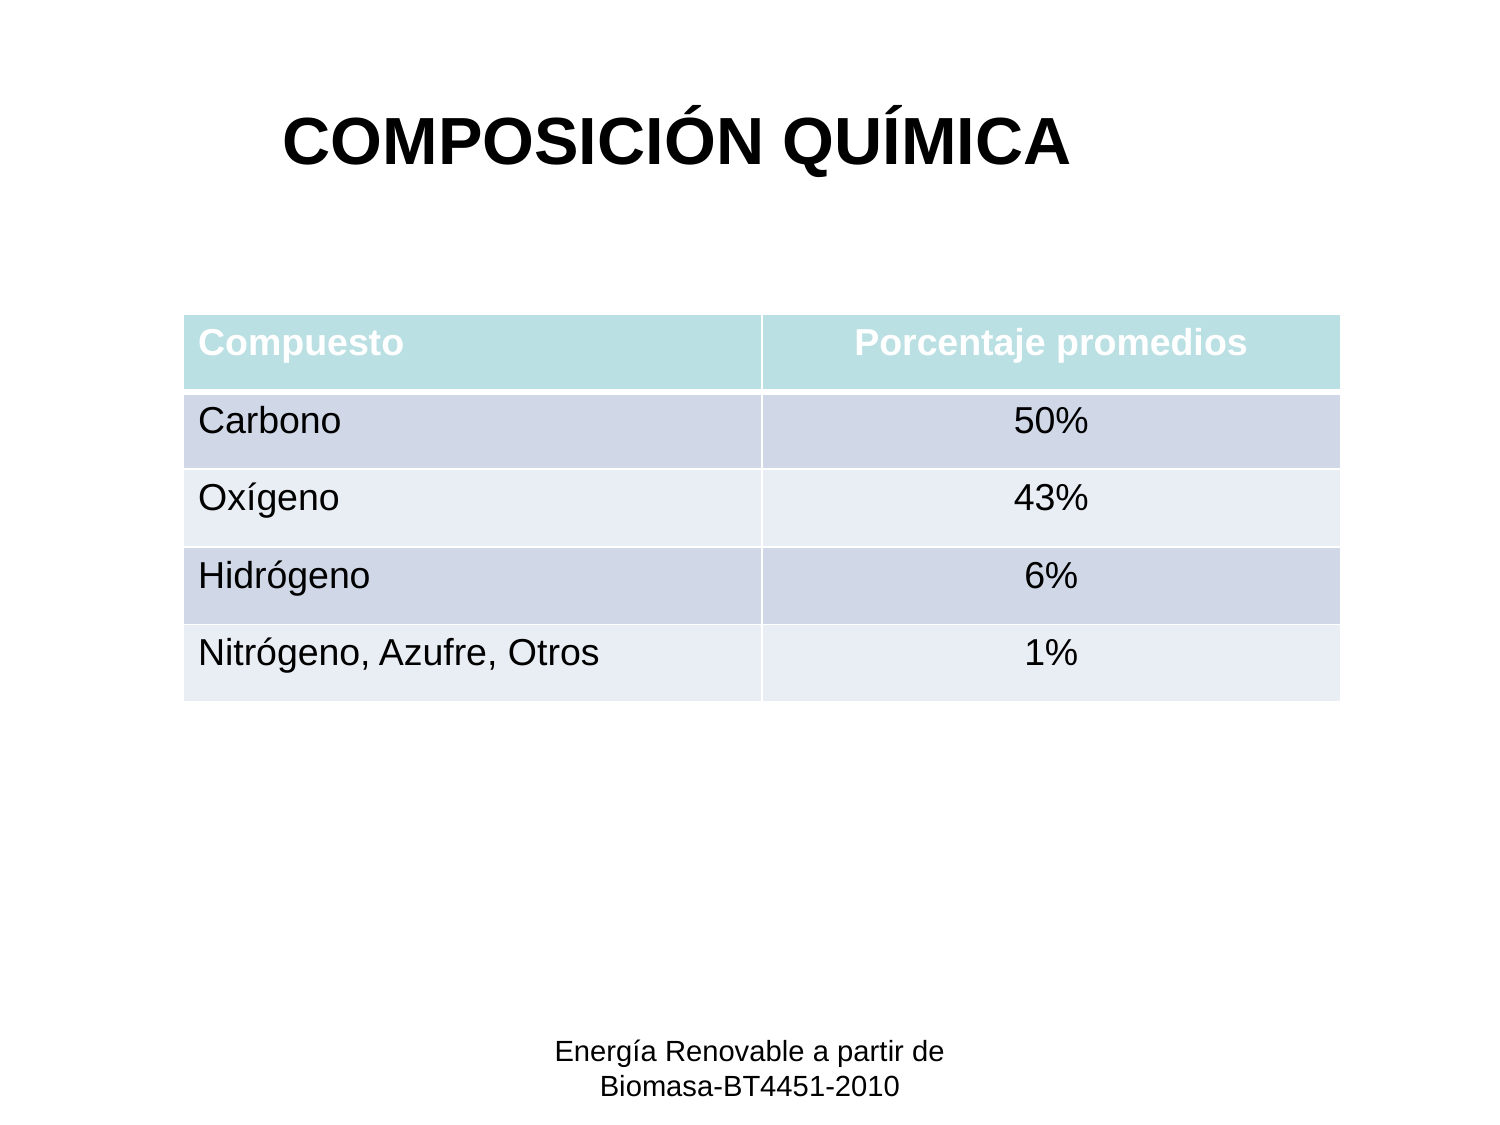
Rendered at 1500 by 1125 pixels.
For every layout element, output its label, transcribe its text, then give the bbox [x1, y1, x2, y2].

table_cell Nitrógeno, Azufre, Otros [184, 625, 761, 701]
table_header Porcentaje promedios [763, 315, 1340, 389]
table_cell Oxígeno [184, 470, 761, 546]
table_cell Carbono [184, 395, 761, 468]
table_cell 50% [763, 395, 1340, 468]
table_cell 6% [763, 548, 1340, 624]
footer Energía Renovable a partir de Biomasa-BT4451-2010 [512, 1024, 988, 1103]
table_cell 43% [763, 470, 1340, 546]
table_cell Hidrógeno [184, 548, 761, 624]
table_header Compuesto [184, 315, 761, 389]
text_box COMPOSICIÓN QUÍMICA [76, 90, 1388, 185]
table_cell 1% [763, 625, 1340, 701]
